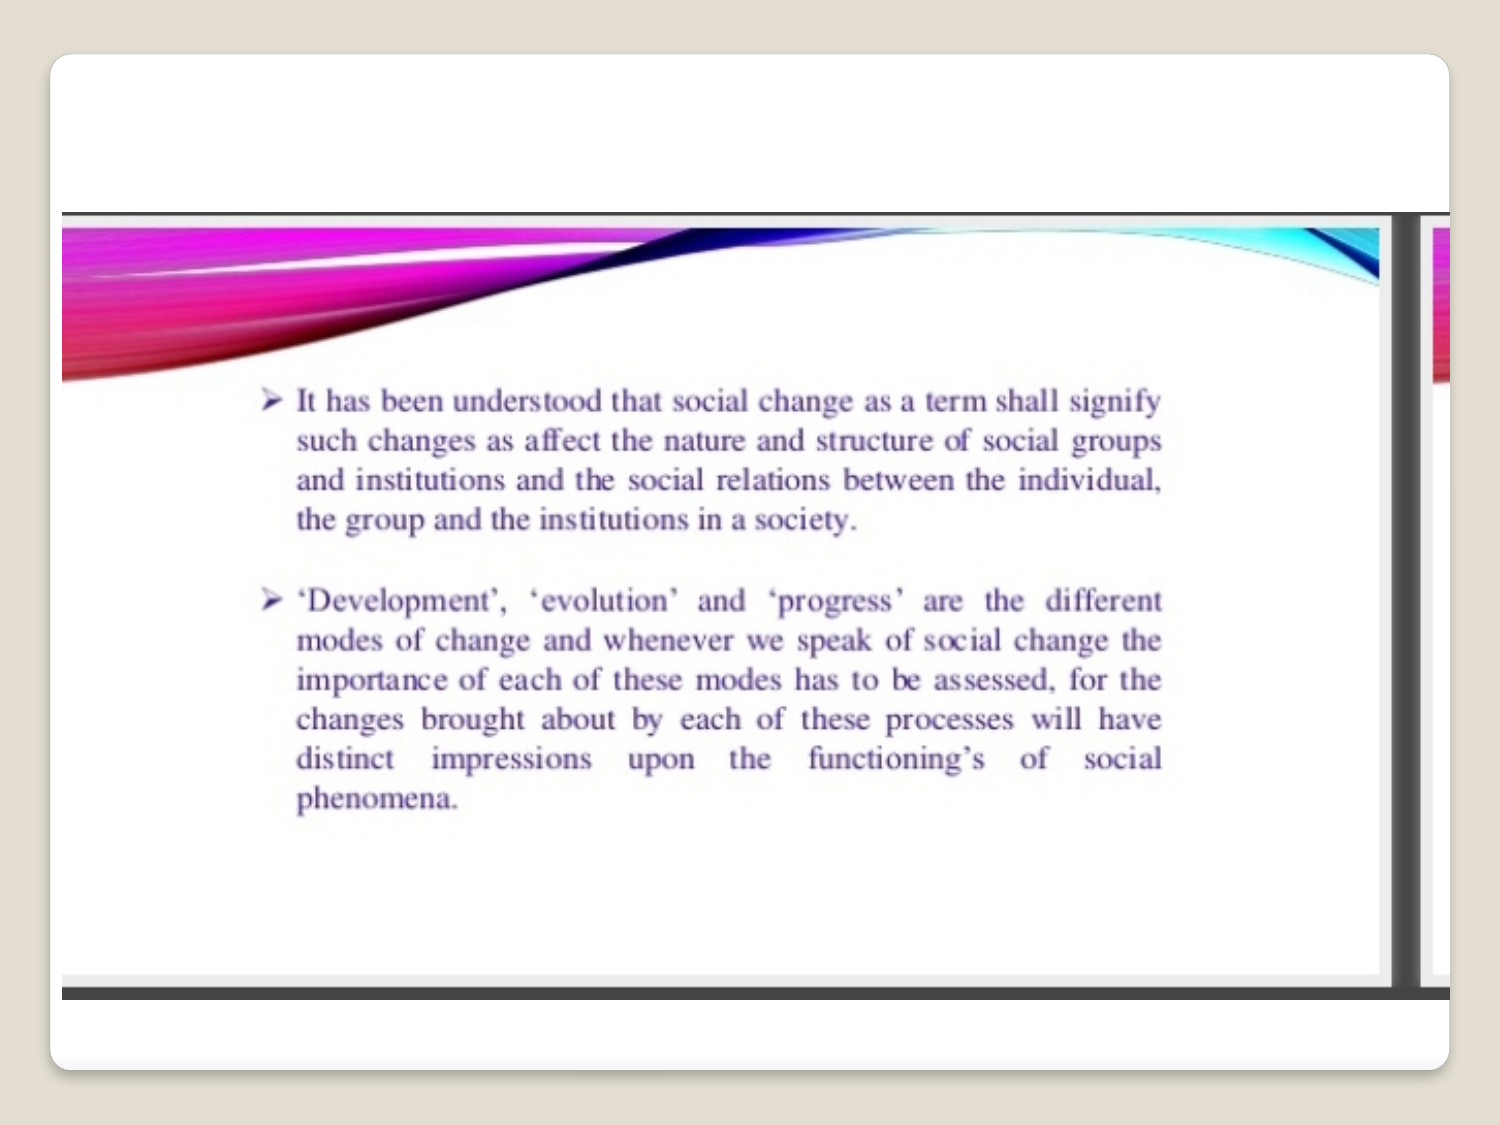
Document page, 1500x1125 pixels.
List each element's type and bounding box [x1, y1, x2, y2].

picture [62, 212, 1451, 1001]
